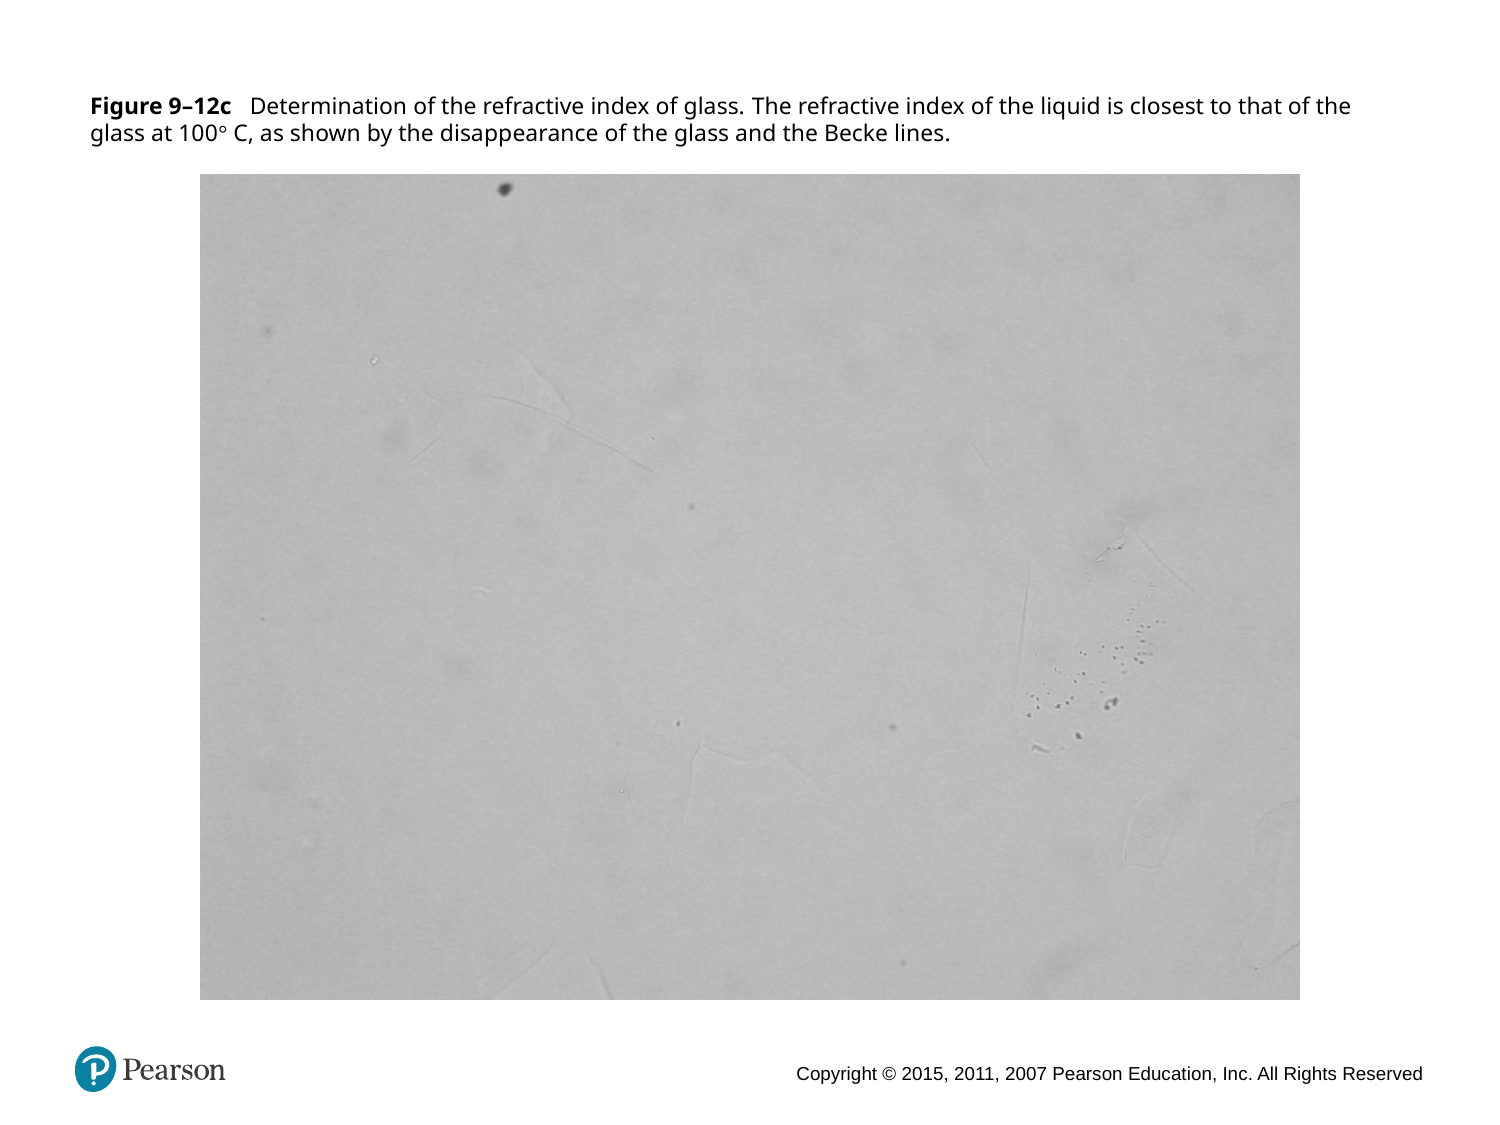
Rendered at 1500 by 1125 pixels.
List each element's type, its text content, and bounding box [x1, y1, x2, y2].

title Figure 9–12c Determination of the refractive index of glass. The refractive index of the liquid is closest to that of the glass at 100° C, as shown by the disappearance of the glass and the Becke lines. [74, 62, 1426, 176]
picture [199, 174, 1301, 1001]
